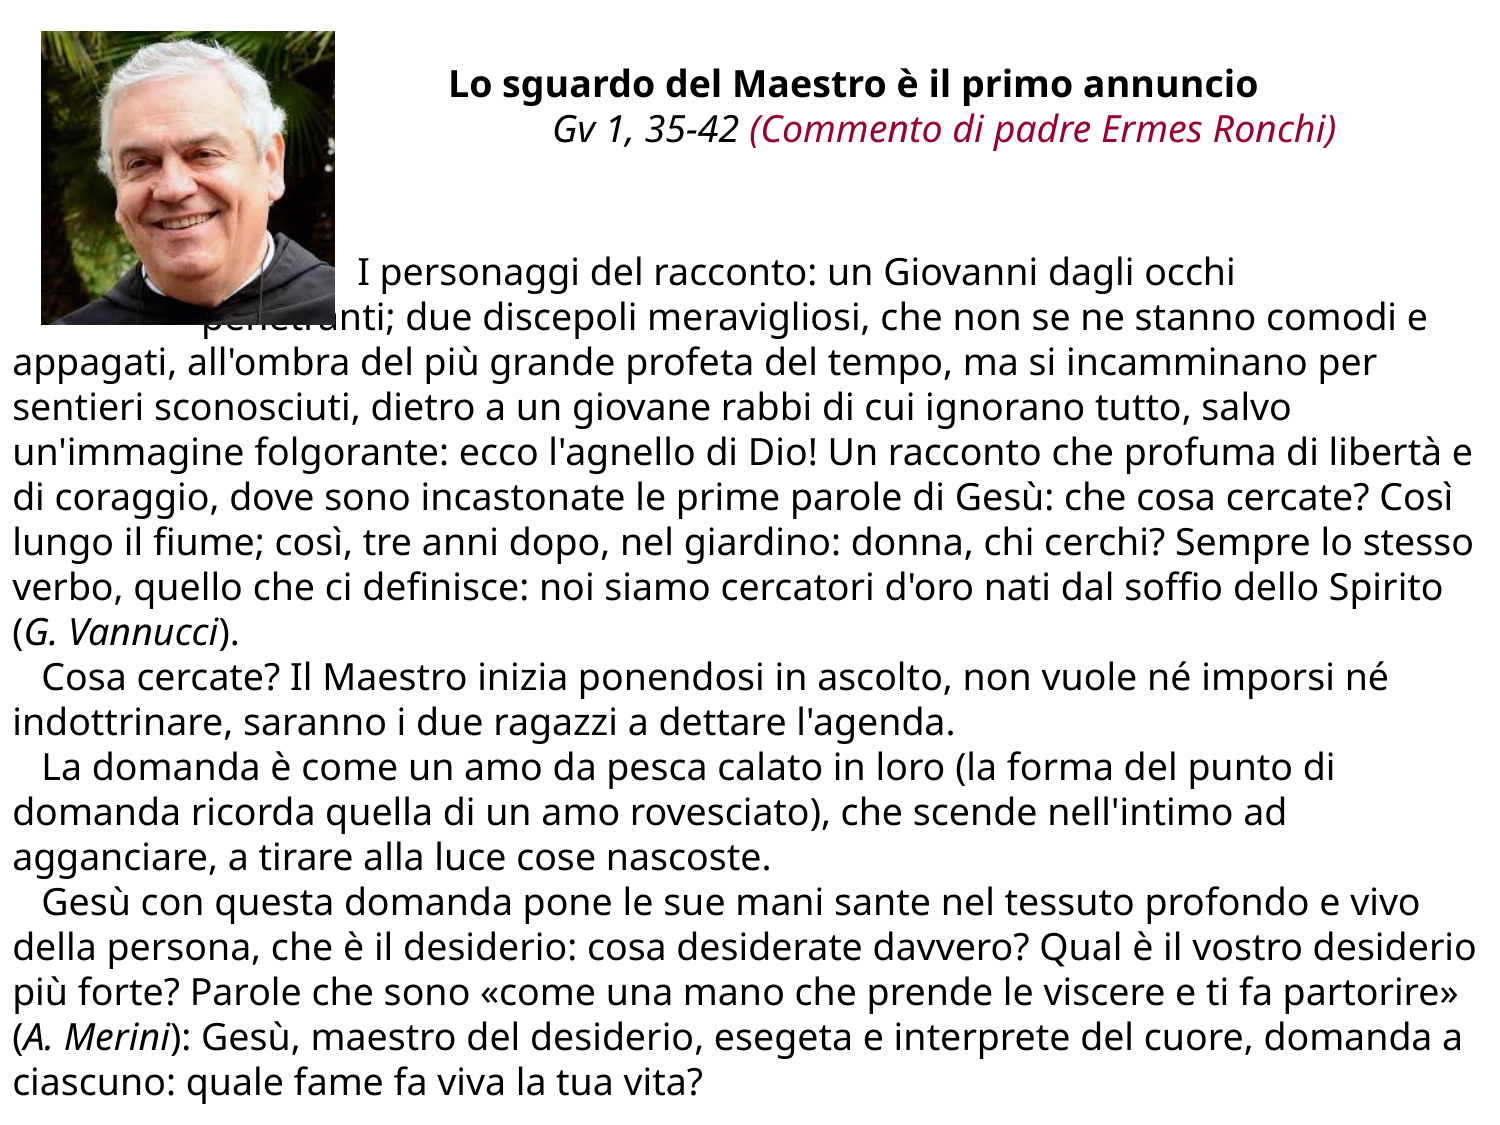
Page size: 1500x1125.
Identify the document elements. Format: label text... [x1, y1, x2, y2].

text_box Lo sguardo del Maestro è il primo annuncio Gv 1, 35-42 (Commento di padre Ermes Ronchi) [362, 52, 1500, 203]
picture [41, 31, 335, 325]
text_box I personaggi del racconto: un Giovanni dagli occhi penetranti; due discepoli meravigliosi, che non se ne stanno comodi e appagati, all'ombra del più grande profeta del tempo, ma si incamminano per sentieri sconosciuti, dietro a un giovane rabbi di cui ignorano tutto, salvo un'immagine folgorante: ecco l'agnello di Dio! Un racconto che profuma di libertà e di coraggio, dove sono incastonate le prime parole di Gesù: che cosa cercate? Così lungo il fiume; così, tre anni dopo, nel giardino: donna, chi cerchi? Sempre lo stesso verbo, quello che ci definisce: noi siamo cercatori d'oro nati dal soffio dello Spirito (G. Vannucci). Cosa cercate? Il Maestro inizia ponendosi in ascolto, non vuole né imporsi né indottrinare, saranno i due ragazzi a dettare l'agenda. La domanda è come un amo da pesca calato in loro (la forma del punto di domanda ricorda quella di un amo rovesciato), che scende nell'intimo ad agganciare, a tirare alla luce cose nascoste. Gesù con questa domanda pone le sue mani sante nel tessuto profondo e vivo della persona, che è il desiderio: cosa desiderate davvero? Qual è il vostro desiderio più forte? Parole che sono «come una mano che prende le viscere e ti fa partorire» (A. Merini): Gesù, maestro del desiderio, esegeta e interprete del cuore, domanda a ciascuno: quale fame fa viva la tua vita? [0, 801, 1498, 1111]
text_box I personaggi del racconto: un Giovanni dagli occhi penetranti; due discepoli meravigliosi, che non se ne stanno comodi e appagati, all'ombra del più grande profeta del tempo, ma si incamminano per sentieri sconosciuti, dietro a un giovane rabbi di cui ignorano tutto, salvo un'immagine folgorante: ecco l'agnello di Dio! Un racconto che profuma di libertà e di coraggio, dove sono incastonate le prime parole di Gesù: che cosa cercate? Così lungo il fiume; così, tre anni dopo, nel giardino: donna, chi cerchi? Sempre lo stesso verbo, quello che ci definisce: noi siamo cercatori d'oro nati dal soffio dello Spirito (G. Vannucci). Cosa cercate? Il Maestro inizia ponendosi in ascolto, non vuole né imporsi né indottrinare, saranno i due ragazzi a dettare l'agenda. La domanda è come un amo da pesca calato in loro (la forma del punto di domanda ricorda quella di un amo rovesciato), che scende nell'intimo ad agganciare, a tirare alla luce cose nascoste. Gesù con questa domanda pone le sue mani sante nel tessuto profondo e vivo della persona, che è il desiderio: cosa desiderate davvero? Qual è il vostro desiderio più forte? Parole che sono «come una mano che prende le viscere e ti fa partorire» (A. Merini): Gesù, maestro del desiderio, esegeta e interprete del cuore, domanda a ciascuno: quale fame fa viva la tua vita? [0, 241, 1498, 799]
